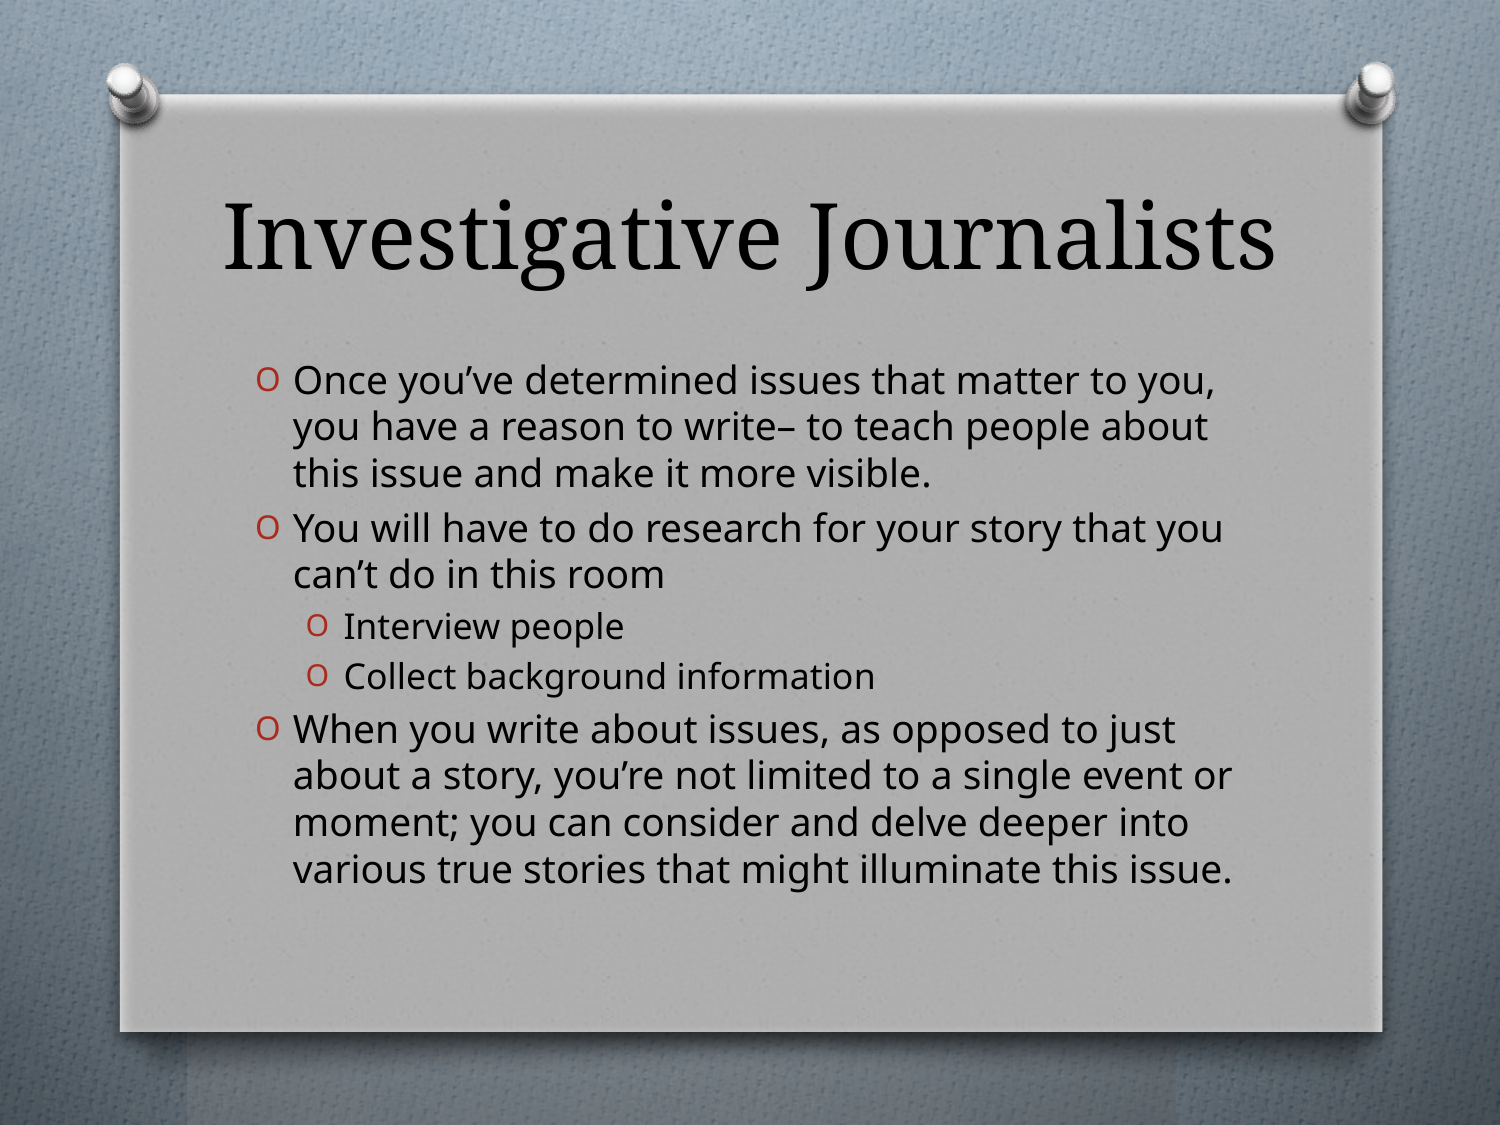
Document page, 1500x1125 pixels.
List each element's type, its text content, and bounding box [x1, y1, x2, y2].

list Once you’ve determined issues that matter to you, you have a reason to write– to teach people about this issue and make it more visible. You will have to do research for your story that you can’t do in this room Interview people Collect background information When you write about issues, as opposed to just about a story, you’re not limited to a single event or moment; you can consider and delve deeper into various true stories that might illuminate this issue. [240, 347, 1257, 939]
title Investigative Journalists [179, 134, 1323, 332]
picture [75, 29, 198, 153]
picture [1317, 35, 1439, 156]
